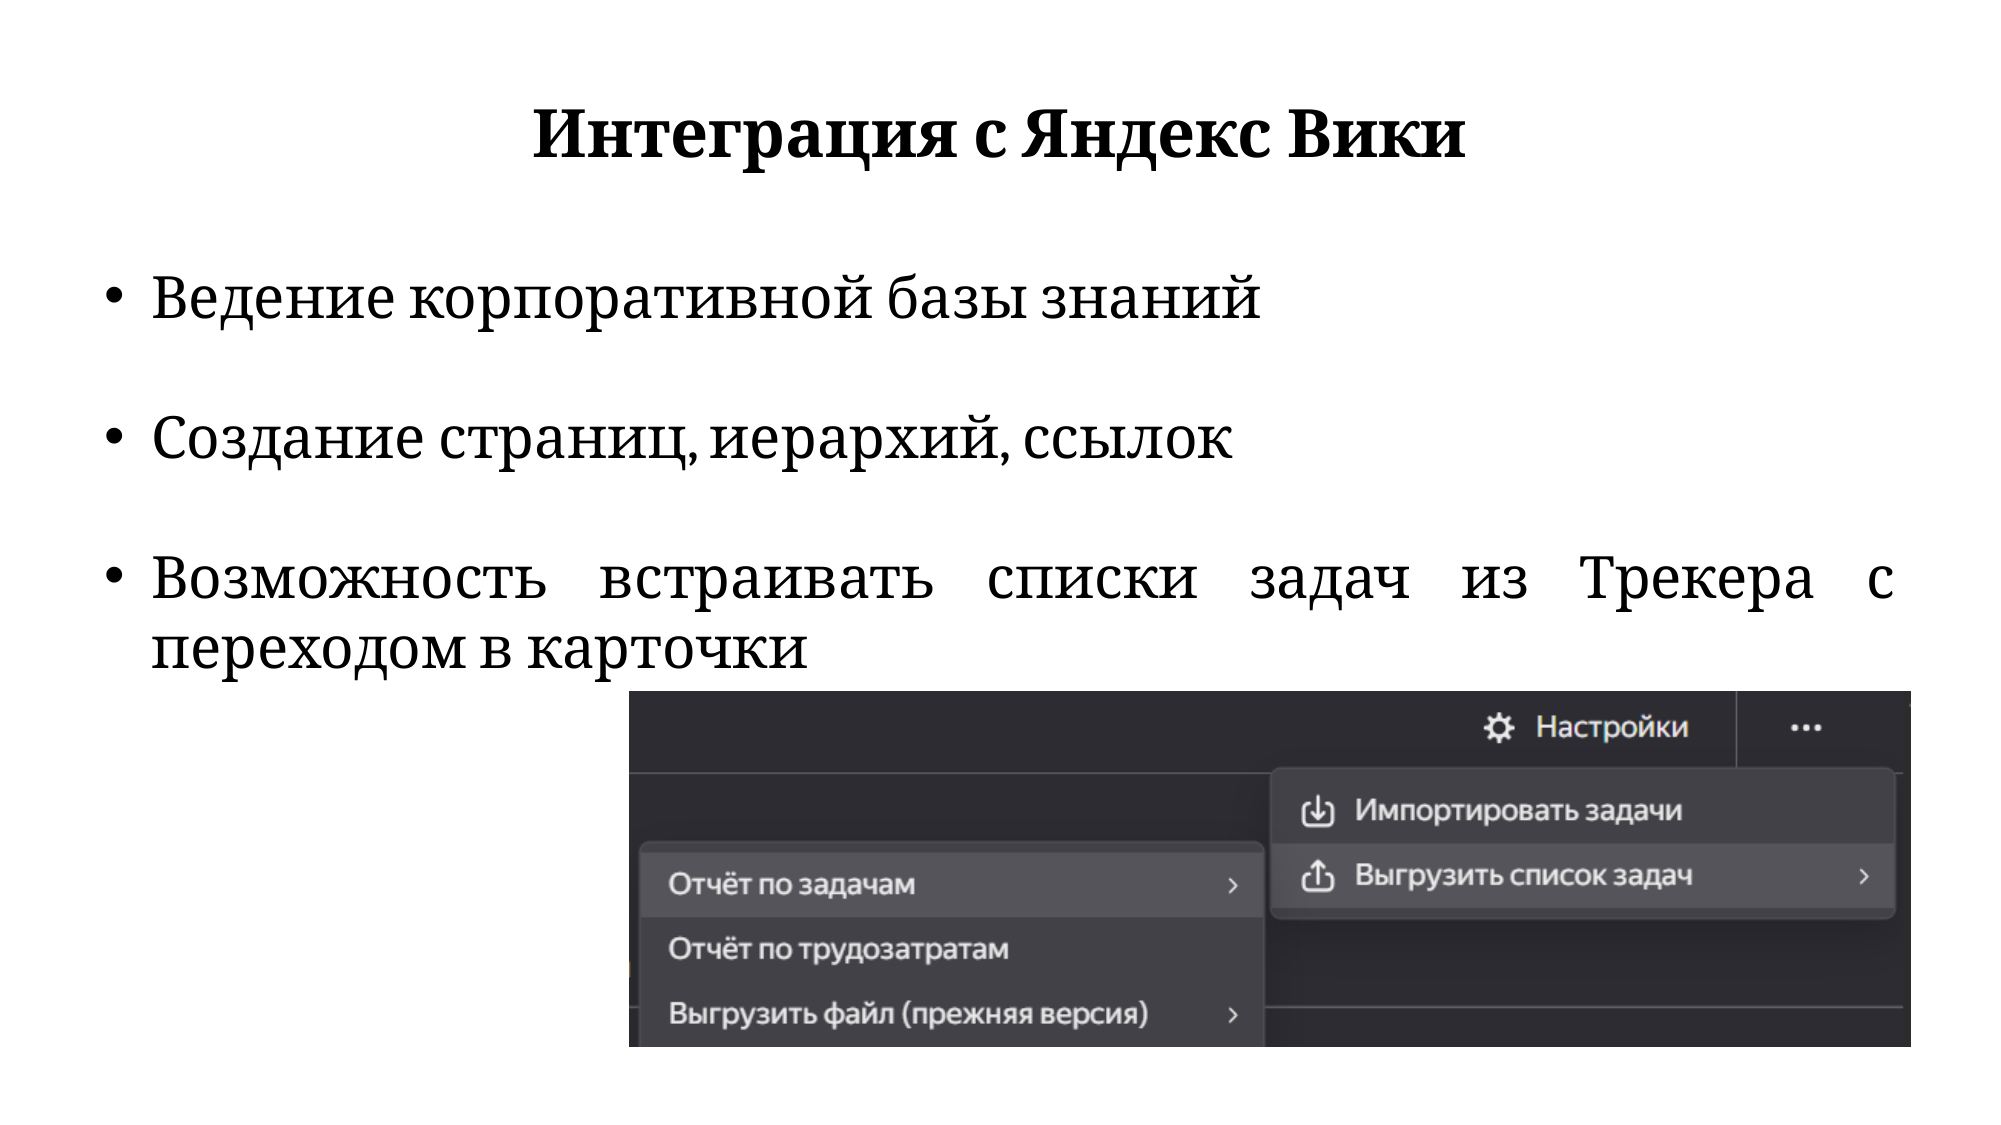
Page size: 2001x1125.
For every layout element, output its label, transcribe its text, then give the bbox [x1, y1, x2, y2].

picture [628, 691, 1911, 1047]
text_box Ведение корпоративной базы знаний Создание страниц, иерархий, ссылок Возможность встраивать списки задач из Трекера с переходом в карточки [89, 252, 1911, 688]
title Интеграция с Яндекс Вики [89, 78, 1911, 193]
